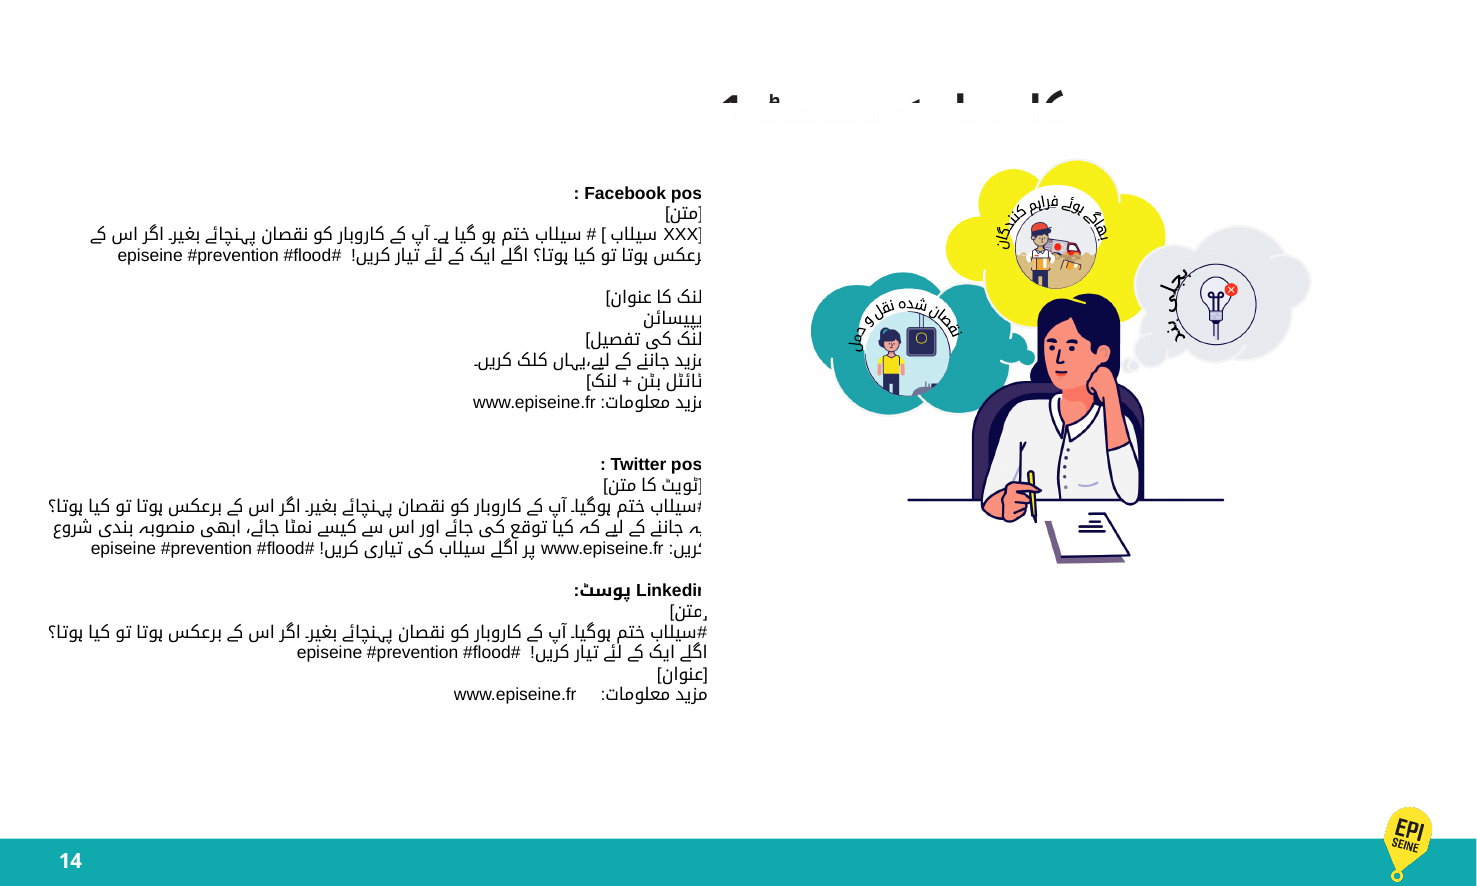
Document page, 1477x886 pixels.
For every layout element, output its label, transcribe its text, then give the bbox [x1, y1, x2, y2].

title کاروبار > پوسٹ 1 [152, 56, 1072, 135]
picture [701, 103, 1454, 616]
picture [1381, 805, 1433, 883]
text_box Facebook post : [متن] [XXX سیلاب ] # سیلاب ختم ہو گیا ہے۔ آپ کے کاروبار کو نقصان پہنچائے بغیر۔ اگر اس کے برعکس ہوتا تو کیا ہوتا؟ اگلے ایک کے لئے تیار کریں! #episeine #prevention #flood [لنک کا عنوان] ایپیسائن [لنک کی تفصیل] مزید جاننے کے لیے،یہاں کلک کریں۔ [ٹائٹل بٹن + لنک] مزید معلومات: www.episeine.fr Twitter post : [ٹویٹ کا متن] #سیلاب ختم ہوگیا۔ آپ کے کاروبار کو نقصان پہنچائے بغیر۔ اگر اس کے برعکس ہوتا تو کیا ہوتا؟ یہ جاننے کے لیے کہ کیا توقع کی جائے اور اس سے کیسے نمٹا جائے، ابھی منصوبہ بندی شروع کریں: www.episeine.fr پر اگلے سیلاب کی تیاری کریں! #episeine #prevention #flood Linkedin پوسٹ: [متن] #سیلاب ختم ہوگیا۔ آپ کے کاروبار کو نقصان پہنچائے بغیر۔ اگر اس کے برعکس ہوتا تو کیا ہوتا؟ اگلے ایک کے لئے تیار کریں! #episeine #prevention #flood [عنوان] مزید معلومات: www.episeine.fr [41, 177, 713, 709]
